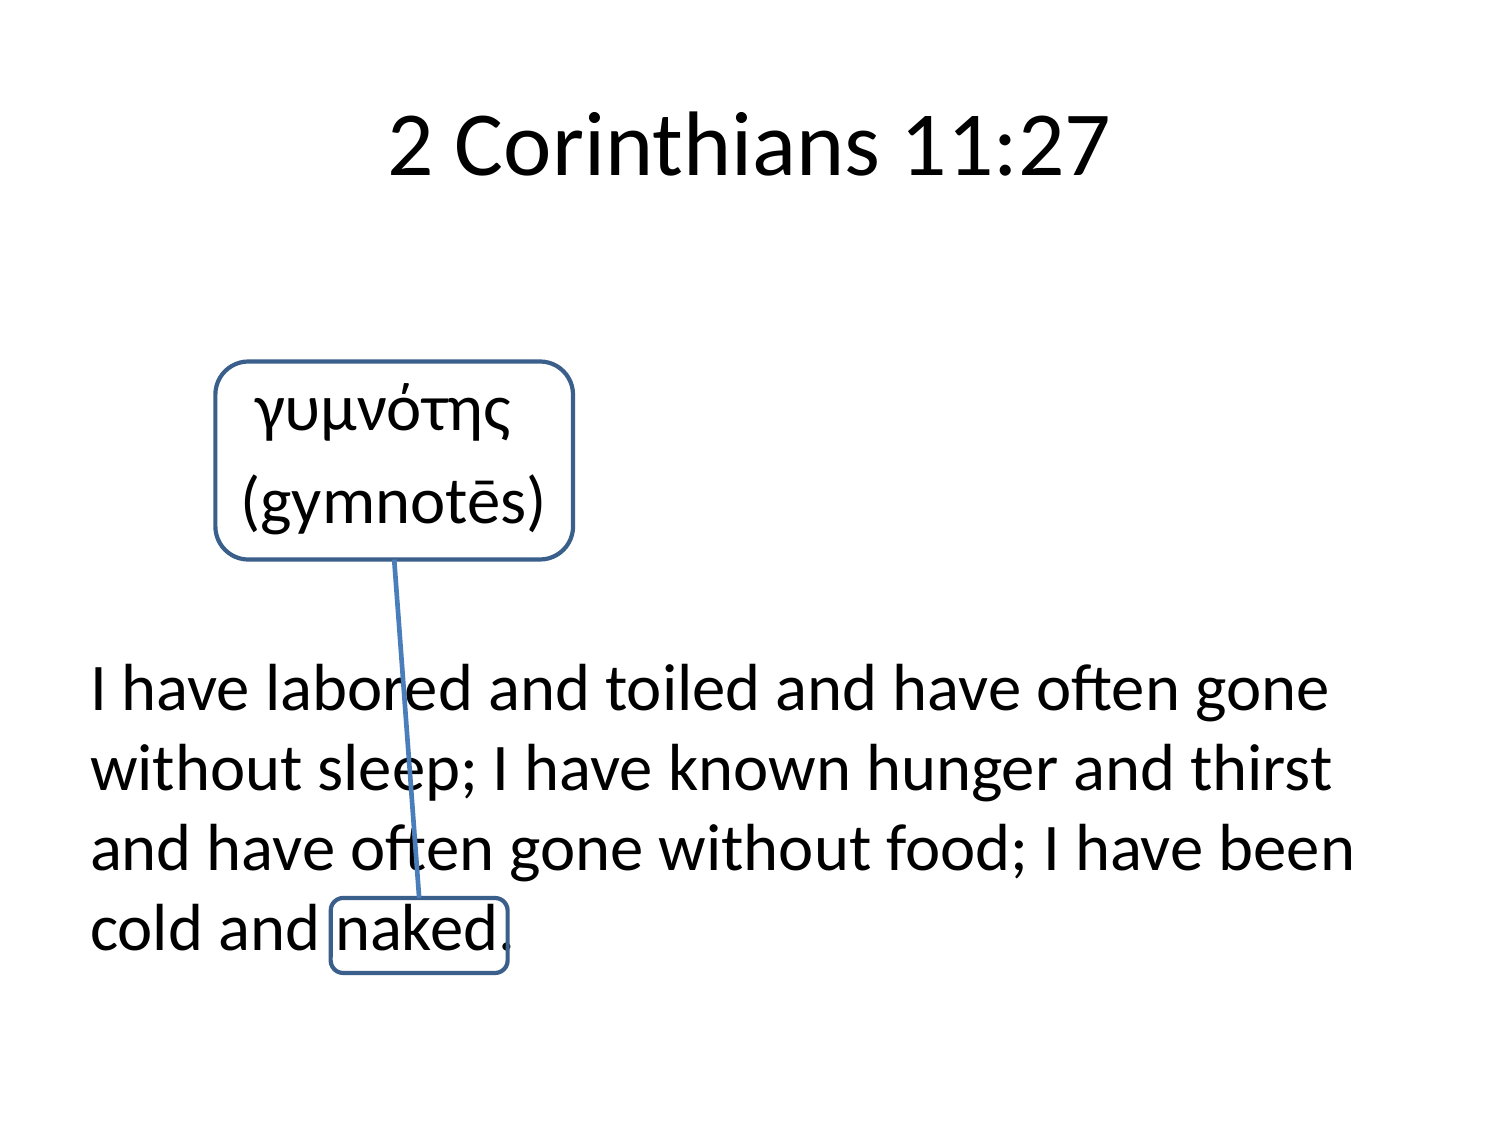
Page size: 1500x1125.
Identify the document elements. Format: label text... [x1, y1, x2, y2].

text_box [213, 359, 576, 562]
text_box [393, 559, 420, 899]
text_box [328, 895, 510, 976]
title 2 Corinthians 11:27 [75, 45, 1425, 233]
list γυμνότης (gymnotēs) I have labored and toiled and have often gone without sleep; I have known hunger and thirst and have often gone without food; I have been cold and naked. [75, 262, 1425, 1005]
